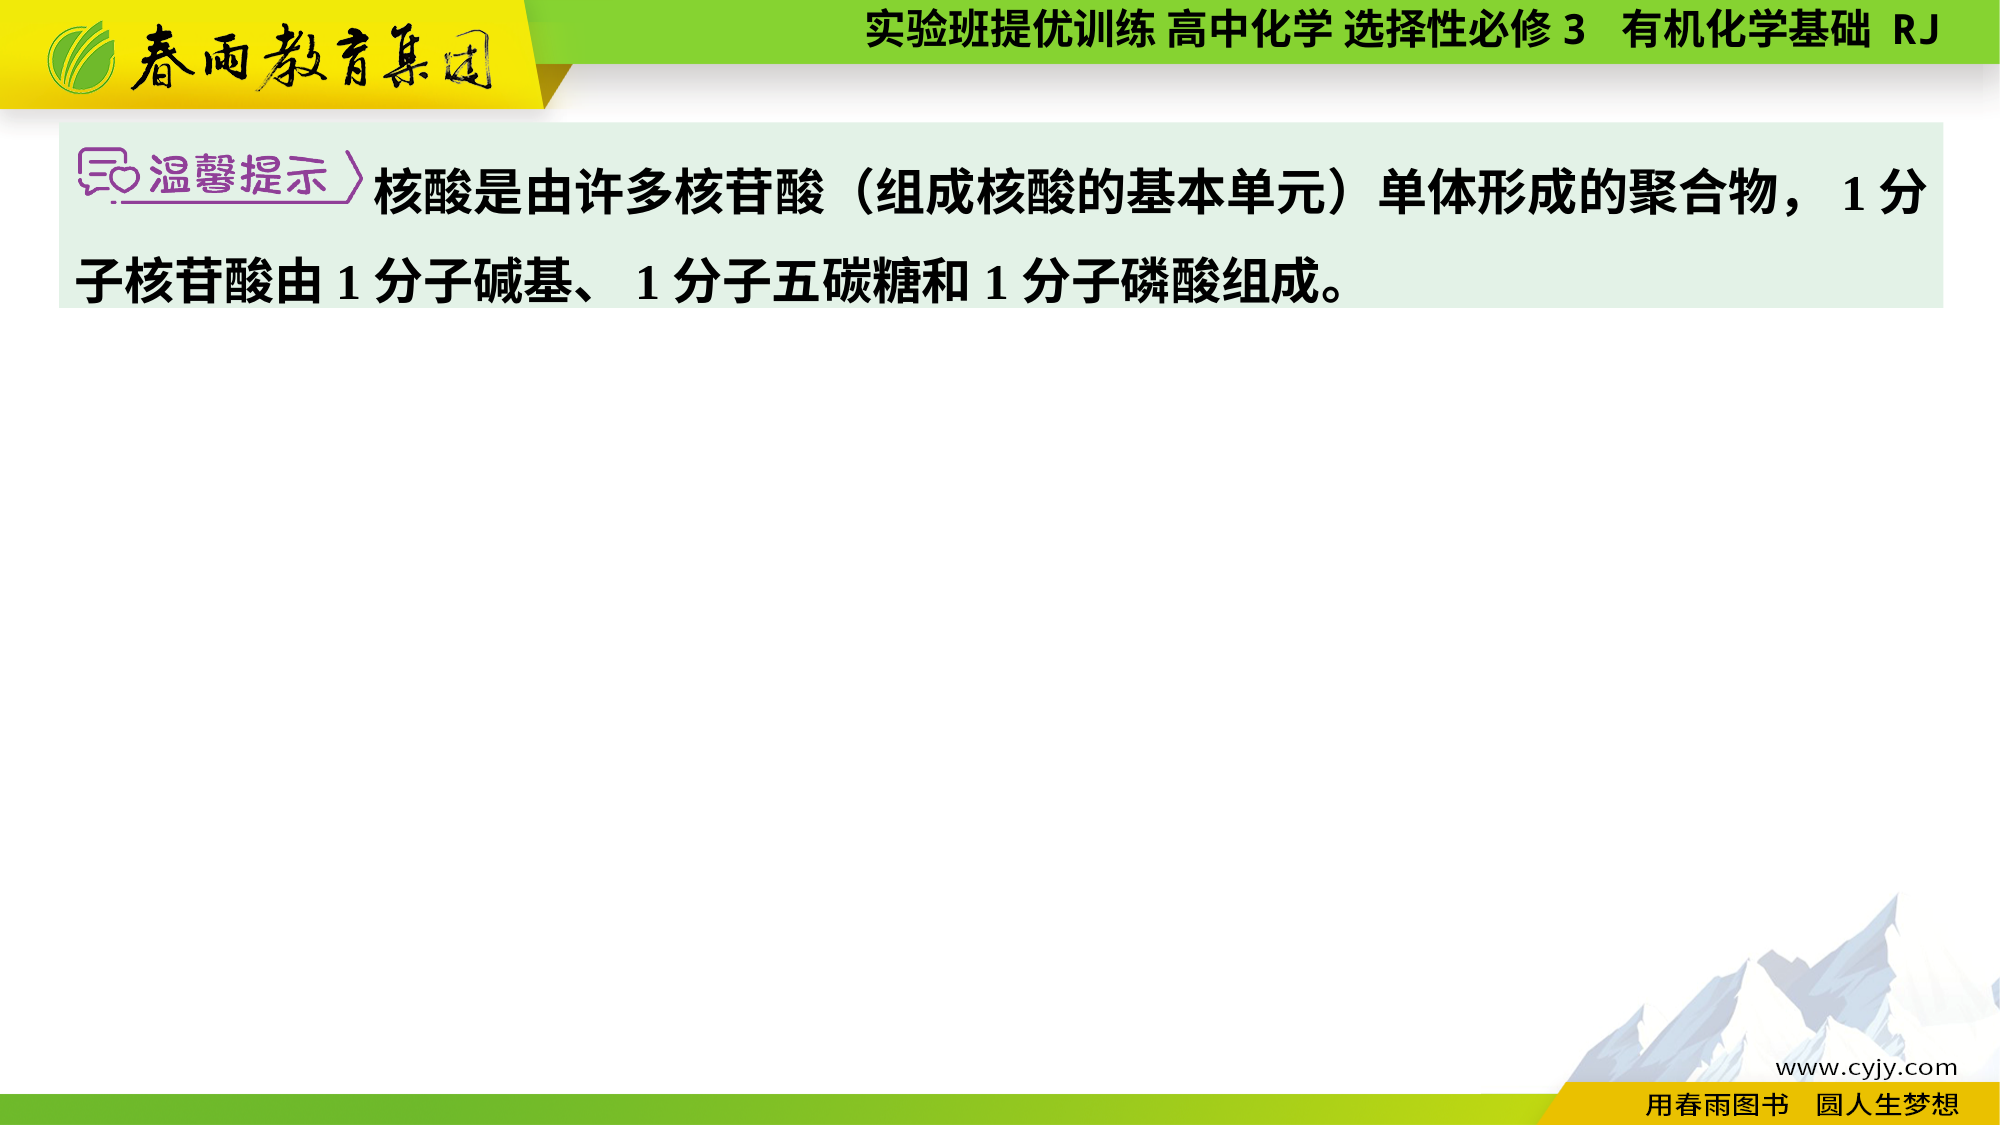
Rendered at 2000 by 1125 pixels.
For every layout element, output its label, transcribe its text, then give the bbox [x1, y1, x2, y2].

list 核酸是由许多核苷酸（组成核酸的基本单元）单体形成的聚合物，1分子核苷酸由1分子碱基、1分子五碳糖和1分子磷酸组成。 [59, 122, 1944, 308]
picture [0, 0, 2000, 1125]
